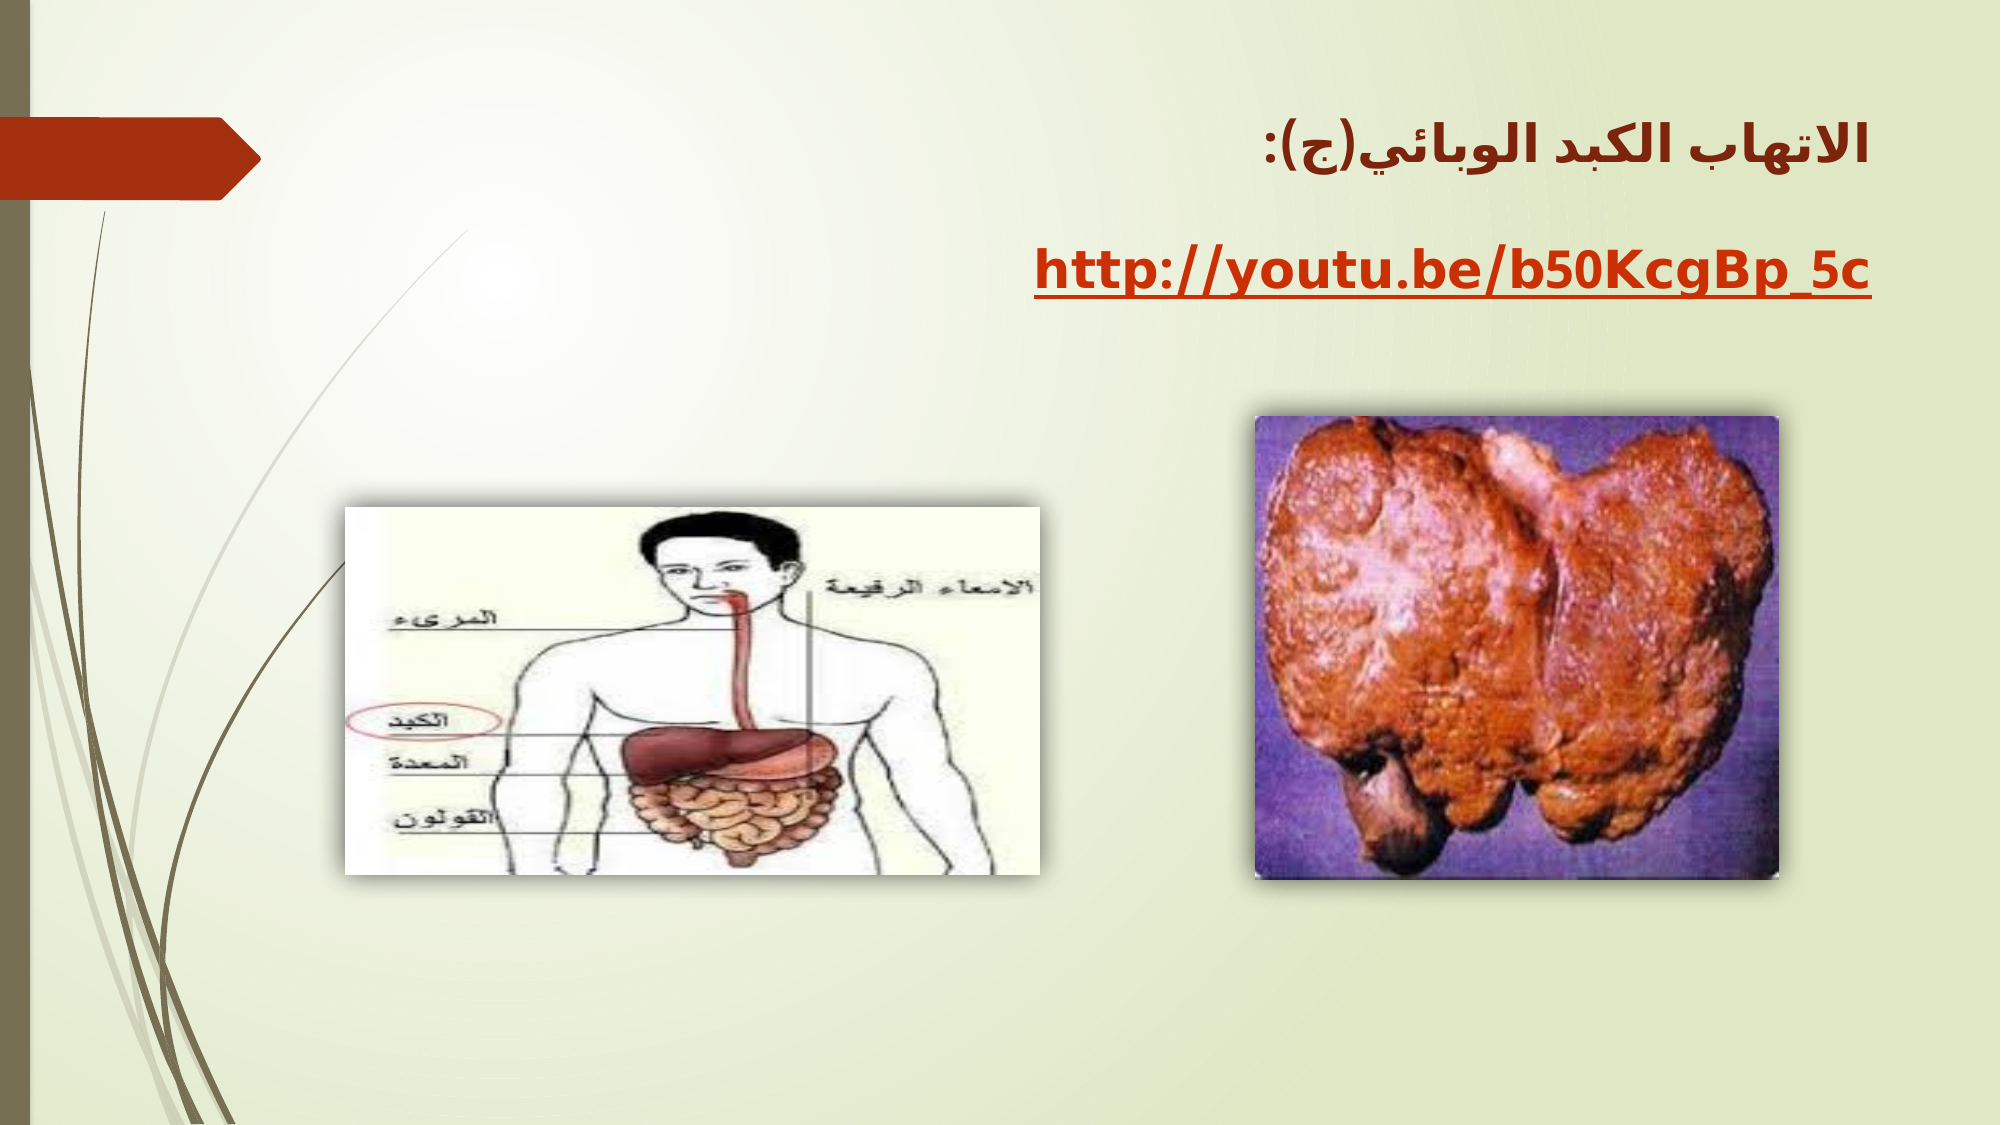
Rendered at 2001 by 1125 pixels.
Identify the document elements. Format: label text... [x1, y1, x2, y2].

picture [344, 507, 1040, 875]
picture [1254, 415, 1779, 881]
title الاتهاب الكبد الوبائي(ج): http://youtu.be/b50KcgBp_5c [425, 102, 1888, 313]
